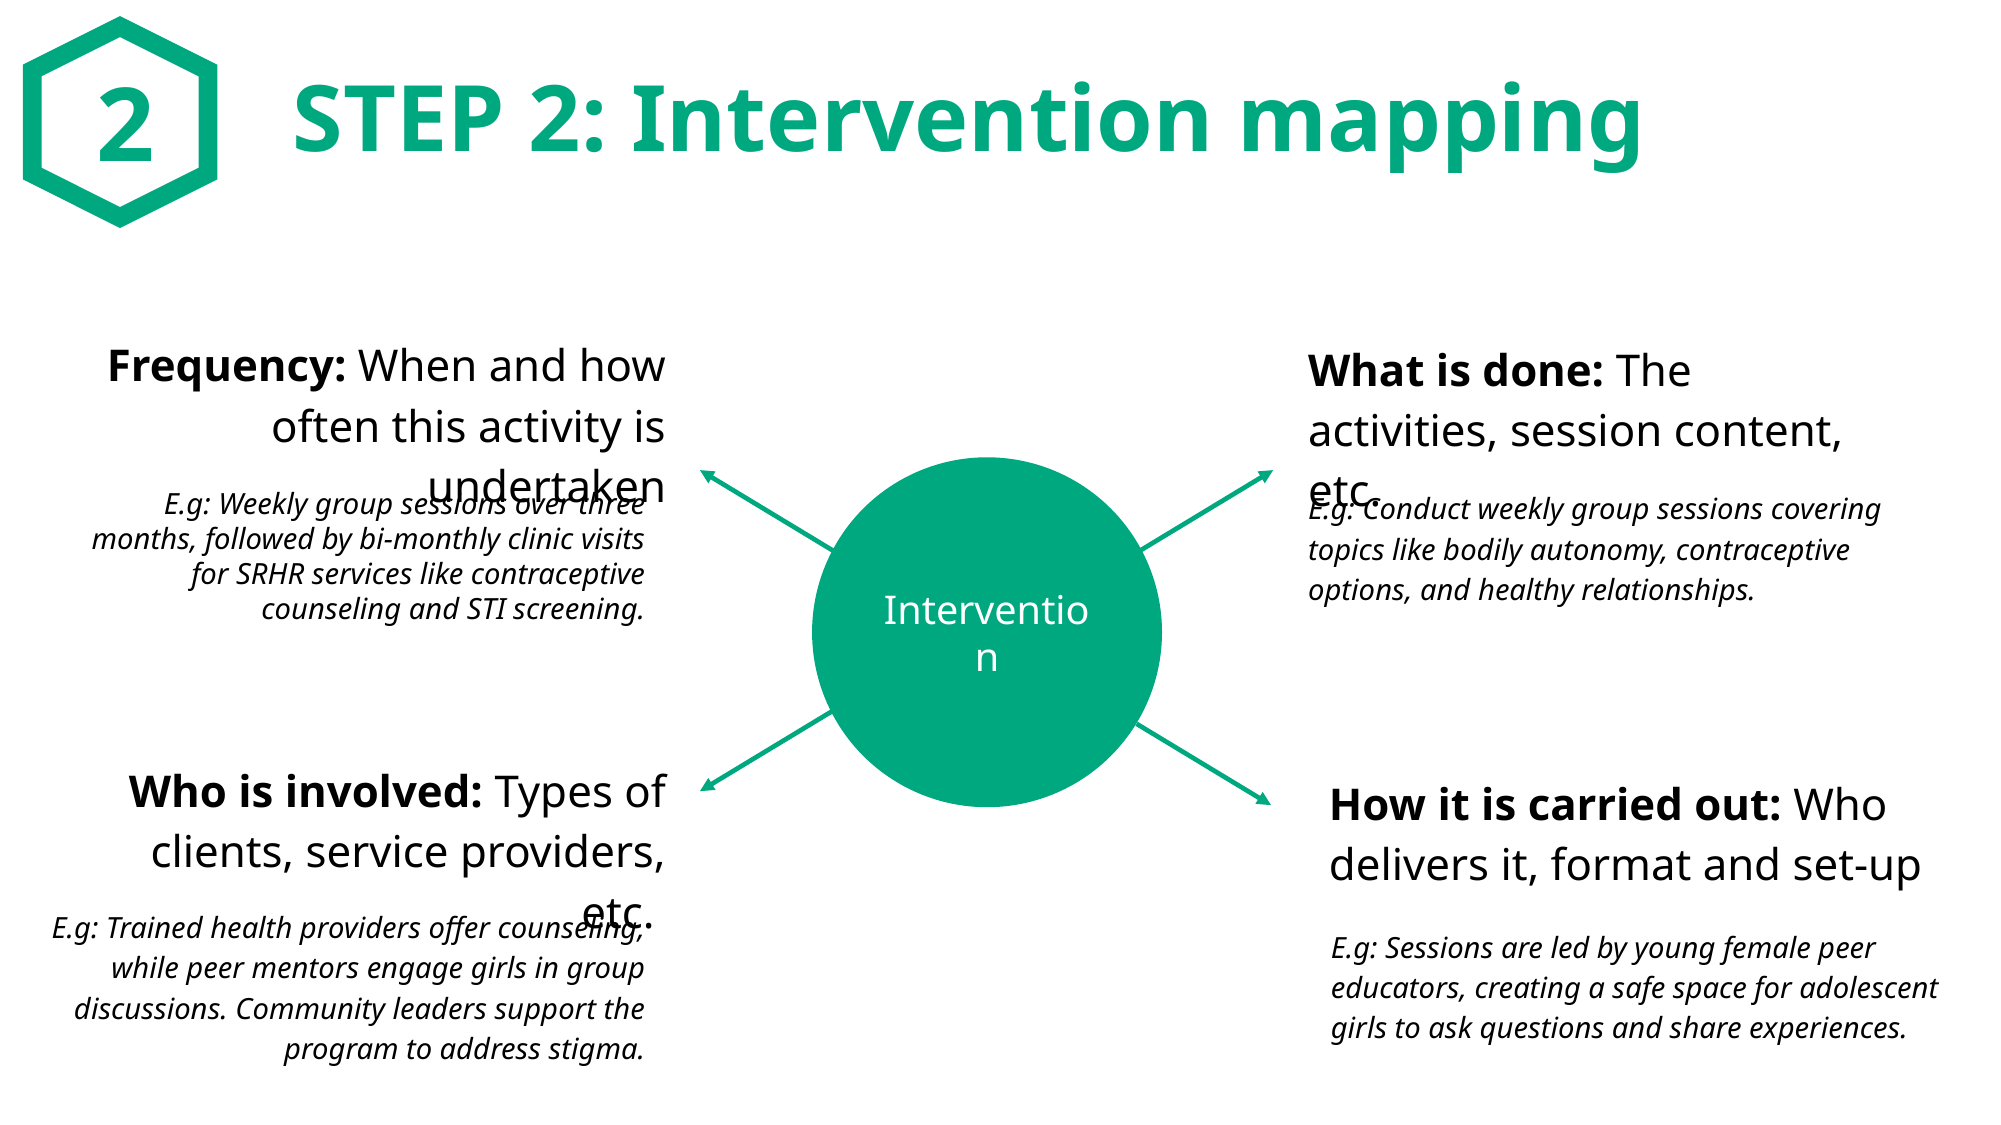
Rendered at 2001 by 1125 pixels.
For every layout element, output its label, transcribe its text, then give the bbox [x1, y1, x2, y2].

text_box E.g: Conduct weekly group sessions covering topics like bodily autonomy, contraceptive options, and healthy relationships. [1293, 470, 1945, 643]
text_box E.g: Weekly group sessions over three months, followed by bi-monthly clinic visits for SRHR services like contraceptive counseling and STI screening. [48, 470, 661, 687]
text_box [1138, 469, 1274, 552]
text_box Intervention [812, 457, 1163, 808]
title STEP 2: Intervention mapping [277, 59, 1945, 185]
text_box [1136, 723, 1272, 806]
text_box Who is involved: Types of clients, service providers, etc. [0, 740, 682, 1012]
text_box How it is carried out: Who delivers it, format and set-up [1313, 753, 1968, 970]
text_box E.g: Trained health providers offer counseling, while peer mentors engage girls in group discussions. Community leaders support the program to address stigma. [32, 889, 661, 1125]
text_box What is done: The activities, session content, etc. [1293, 319, 1875, 470]
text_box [699, 469, 835, 552]
text_box Frequency: When and how often this activity is undertaken [0, 315, 681, 586]
text_box E.g: Sessions are led by young female peer educators, creating a safe space for adolescent girls to ask questions and share experiences. [1315, 908, 1997, 1106]
text_box [32, 26, 208, 218]
text_box 2 [81, 51, 159, 166]
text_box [699, 709, 835, 792]
